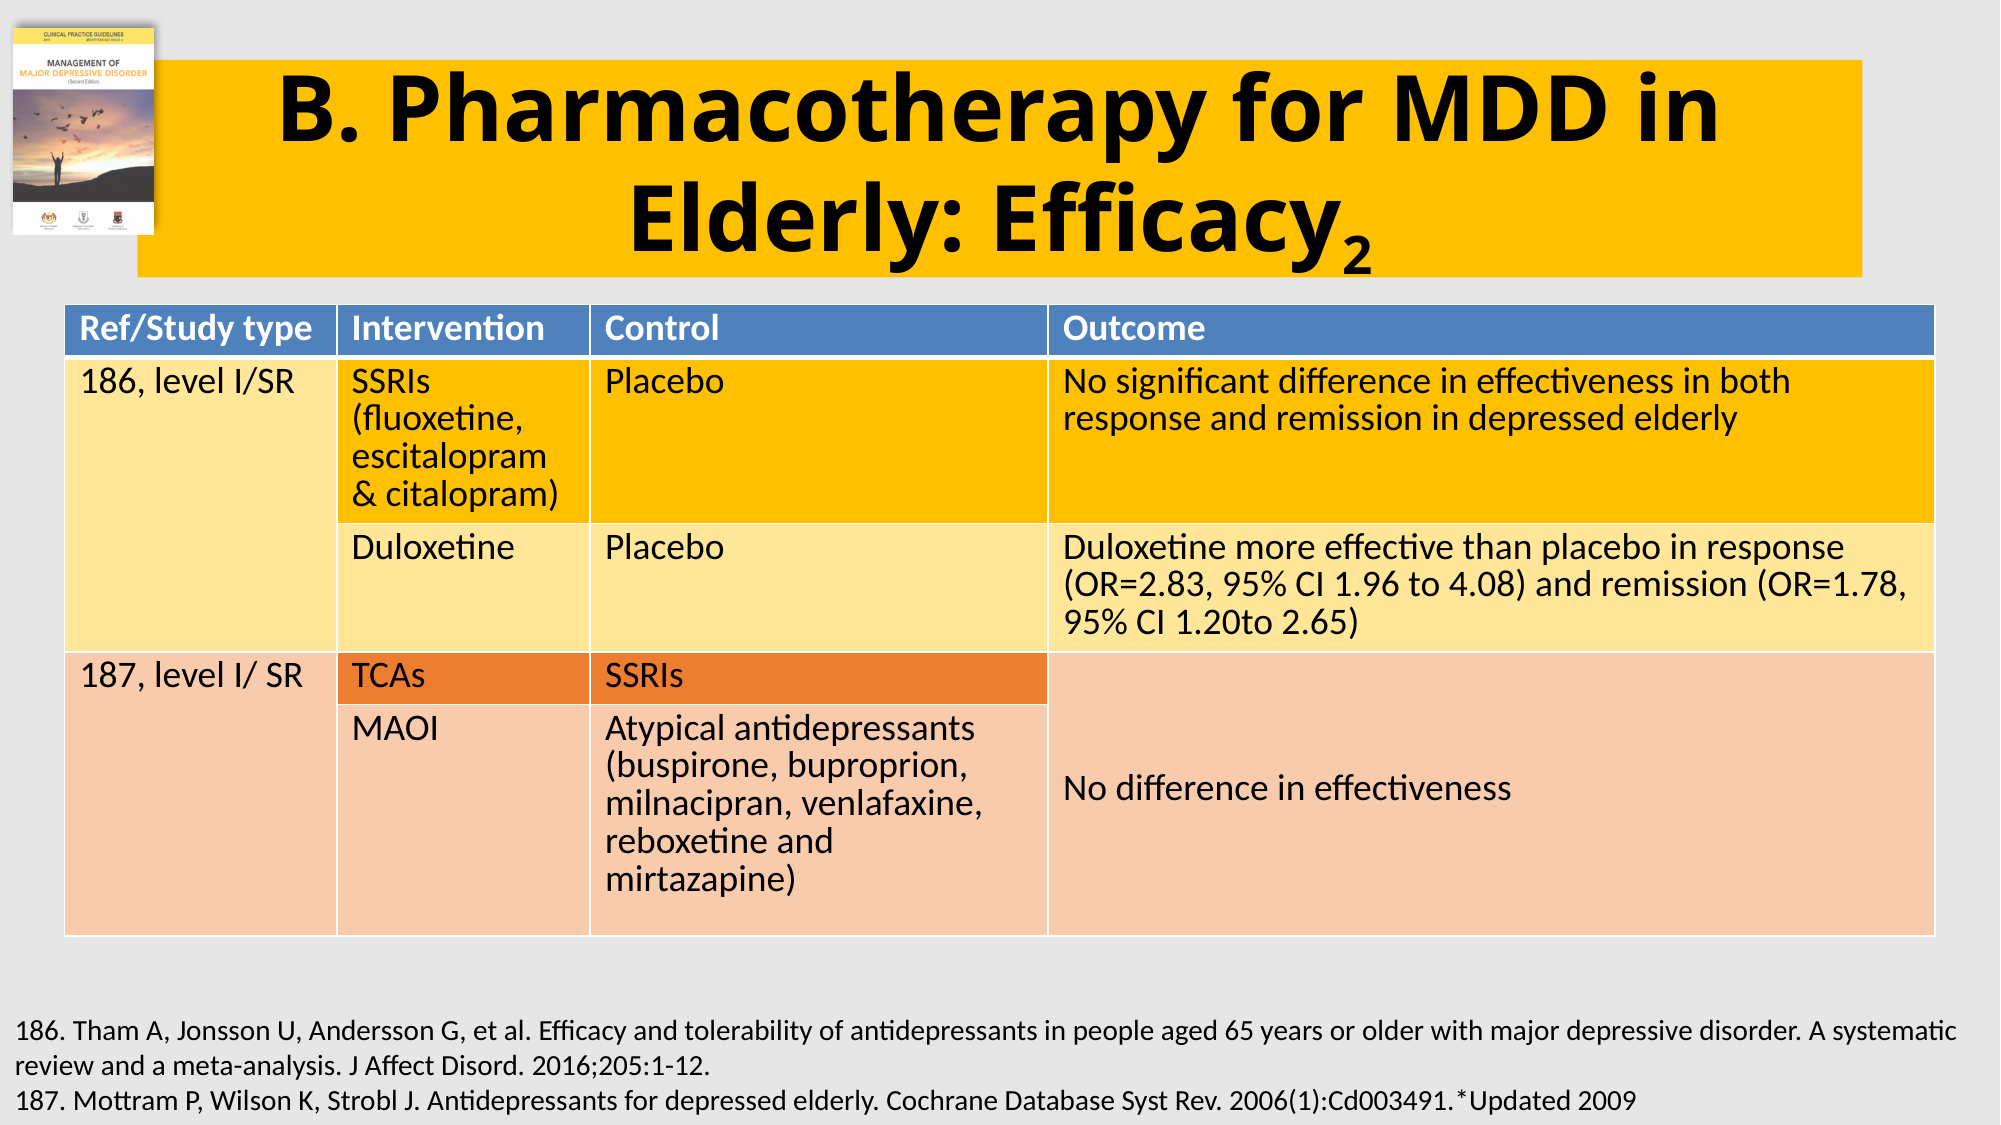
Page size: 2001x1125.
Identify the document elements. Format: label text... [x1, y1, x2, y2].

table_cell 186, level I/SR [65, 360, 336, 651]
table_header Control [591, 305, 1047, 355]
table_header Outcome [1049, 305, 1934, 355]
table_cell Placebo [591, 524, 1047, 651]
table_cell Duloxetine [338, 524, 589, 651]
table_cell 187, level I/ SR [65, 653, 336, 935]
table_cell MAOI [338, 705, 589, 935]
table_cell SSRIs (fluoxetine, escitalopram & citalopram) [338, 360, 589, 523]
table_cell TCAs [338, 653, 589, 704]
table_cell No significant difference in effectiveness in both response and remission in depressed elderly [1049, 360, 1934, 523]
text_box 186. Tham A, Jonsson U, Andersson G, et al. Efficacy and tolerability of antidepressants in people aged 65 years or older with major depressive disorder. A systematic review and a meta-analysis. J Affect Disord. 2016;205:1-12. 187. Mottram P, Wilson K, Strobl J. Antidepressants for depressed elderly. Cochrane Database Syst Rev. 2006(1):Cd003491.*Updated 2009 [0, 1003, 2000, 1124]
table_header Ref/Study type [65, 305, 336, 355]
table_cell SSRIs [591, 653, 1047, 704]
table_cell Atypical antidepressants (buspirone, buproprion, milnacipran, venlafaxine, reboxetine and mirtazapine) [591, 705, 1047, 935]
title B. Pharmacotherapy for MDD in Elderly: Efficacy2 [137, 59, 1863, 278]
table_cell Duloxetine more effective than placebo in response (OR=2.83, 95% CI 1.96 to 4.08) and remission (OR=1.78, 95% CI 1.20to 2.65) [1049, 524, 1934, 651]
table_cell No difference in effectiveness [1049, 653, 1934, 935]
table_cell Placebo [591, 360, 1047, 523]
picture [13, 28, 154, 235]
table_header Intervention [338, 305, 589, 355]
